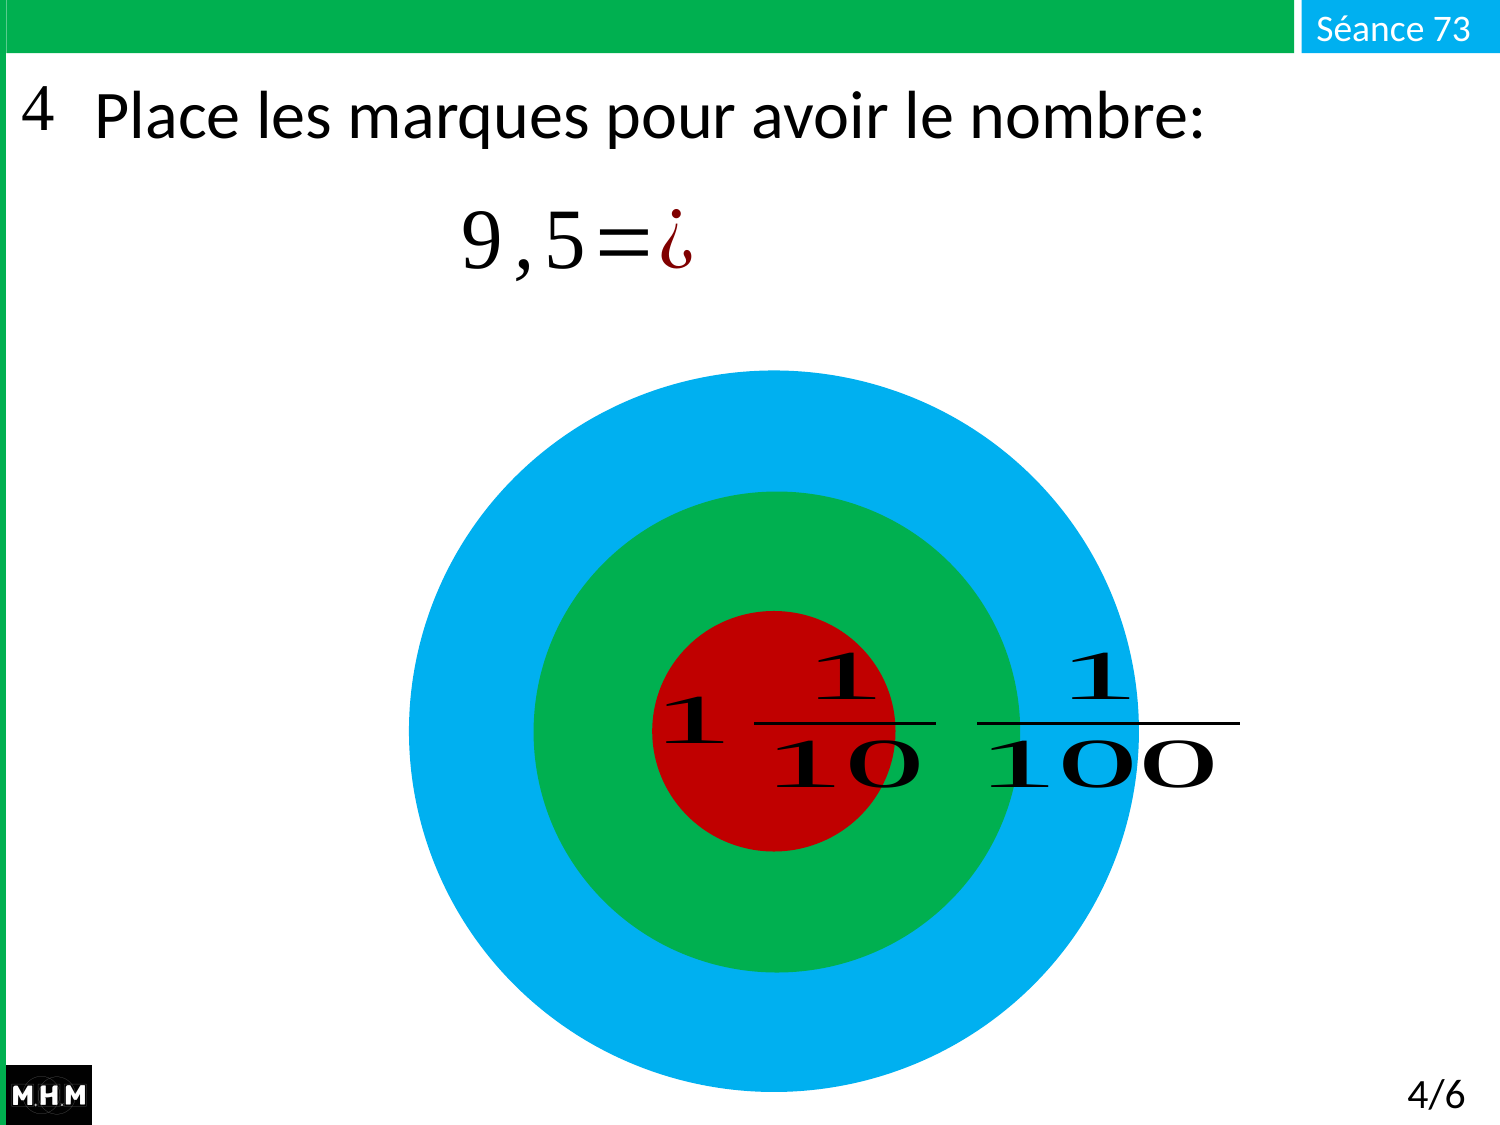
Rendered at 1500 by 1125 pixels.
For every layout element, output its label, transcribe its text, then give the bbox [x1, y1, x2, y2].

title Place les marques pour avoir le nombre: [79, 71, 1468, 161]
picture [6, 1065, 92, 1125]
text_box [408, 370, 1243, 1092]
list 4/6 [1373, 1064, 1500, 1125]
